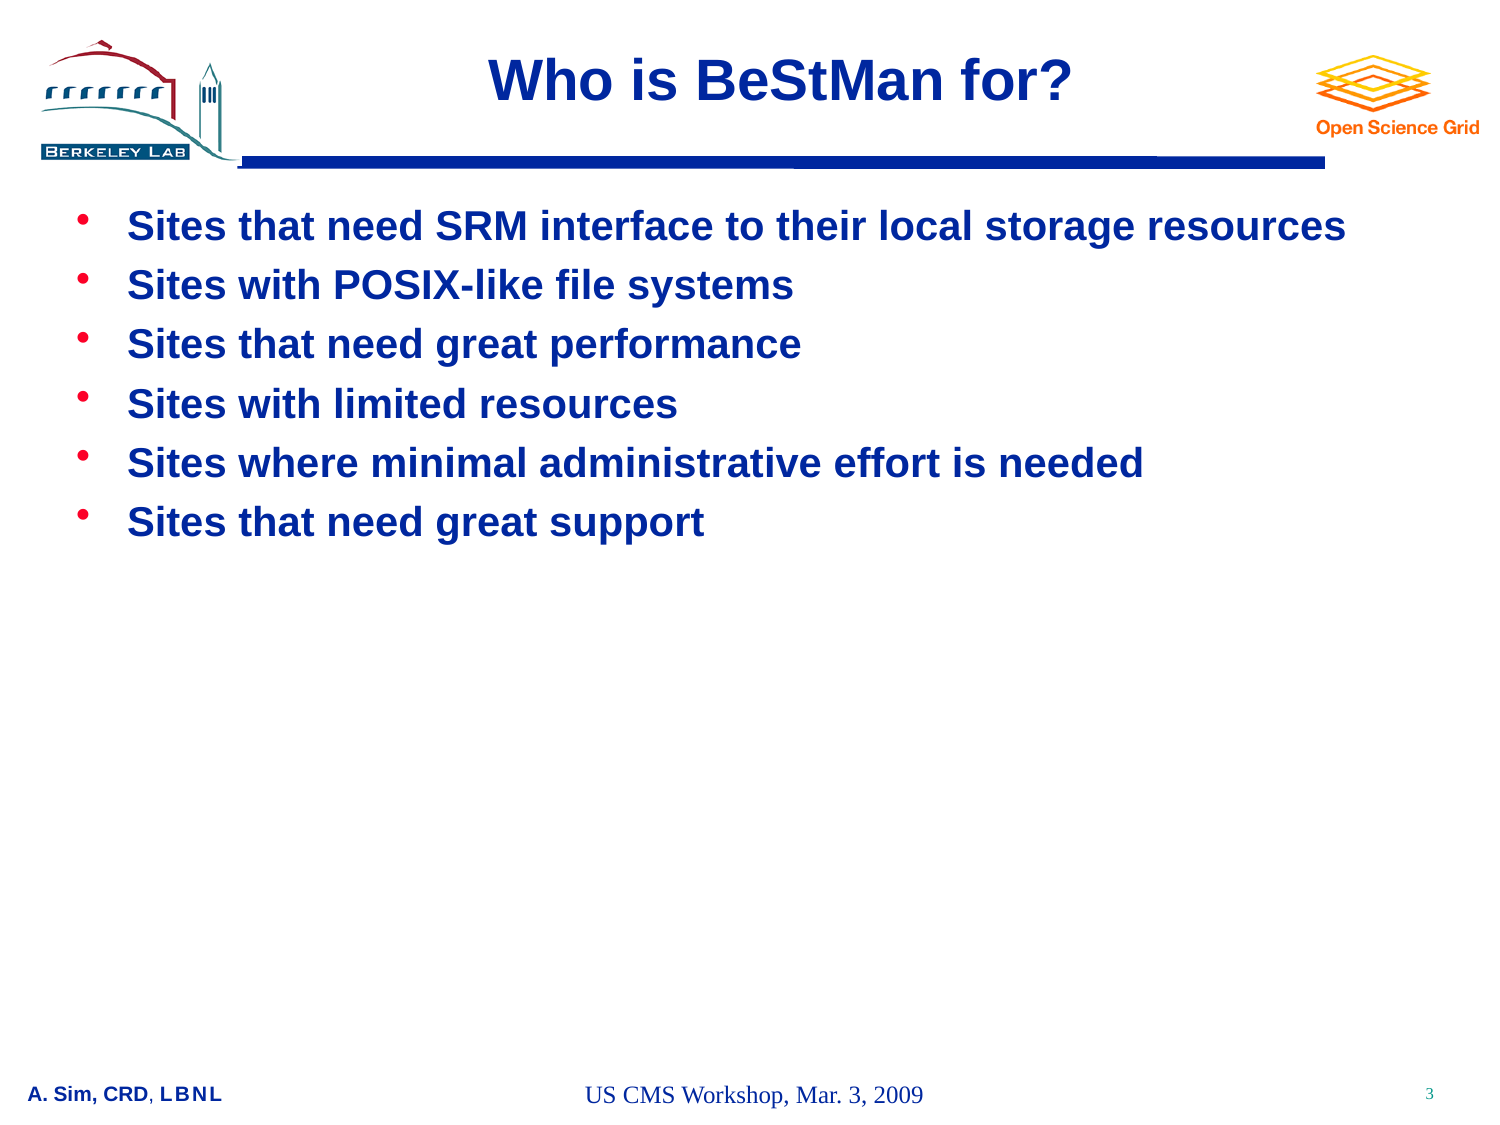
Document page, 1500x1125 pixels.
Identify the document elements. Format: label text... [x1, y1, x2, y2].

title Who is BeStMan for? [236, 0, 1326, 156]
picture [1326, 38, 1496, 150]
list Sites that need SRM interface to their local storage resources Sites with POSIX-like file systems Sites that need great performance Sites with limited resources Sites where minimal administrative effort is needed Sites that need great support [61, 199, 1476, 1063]
